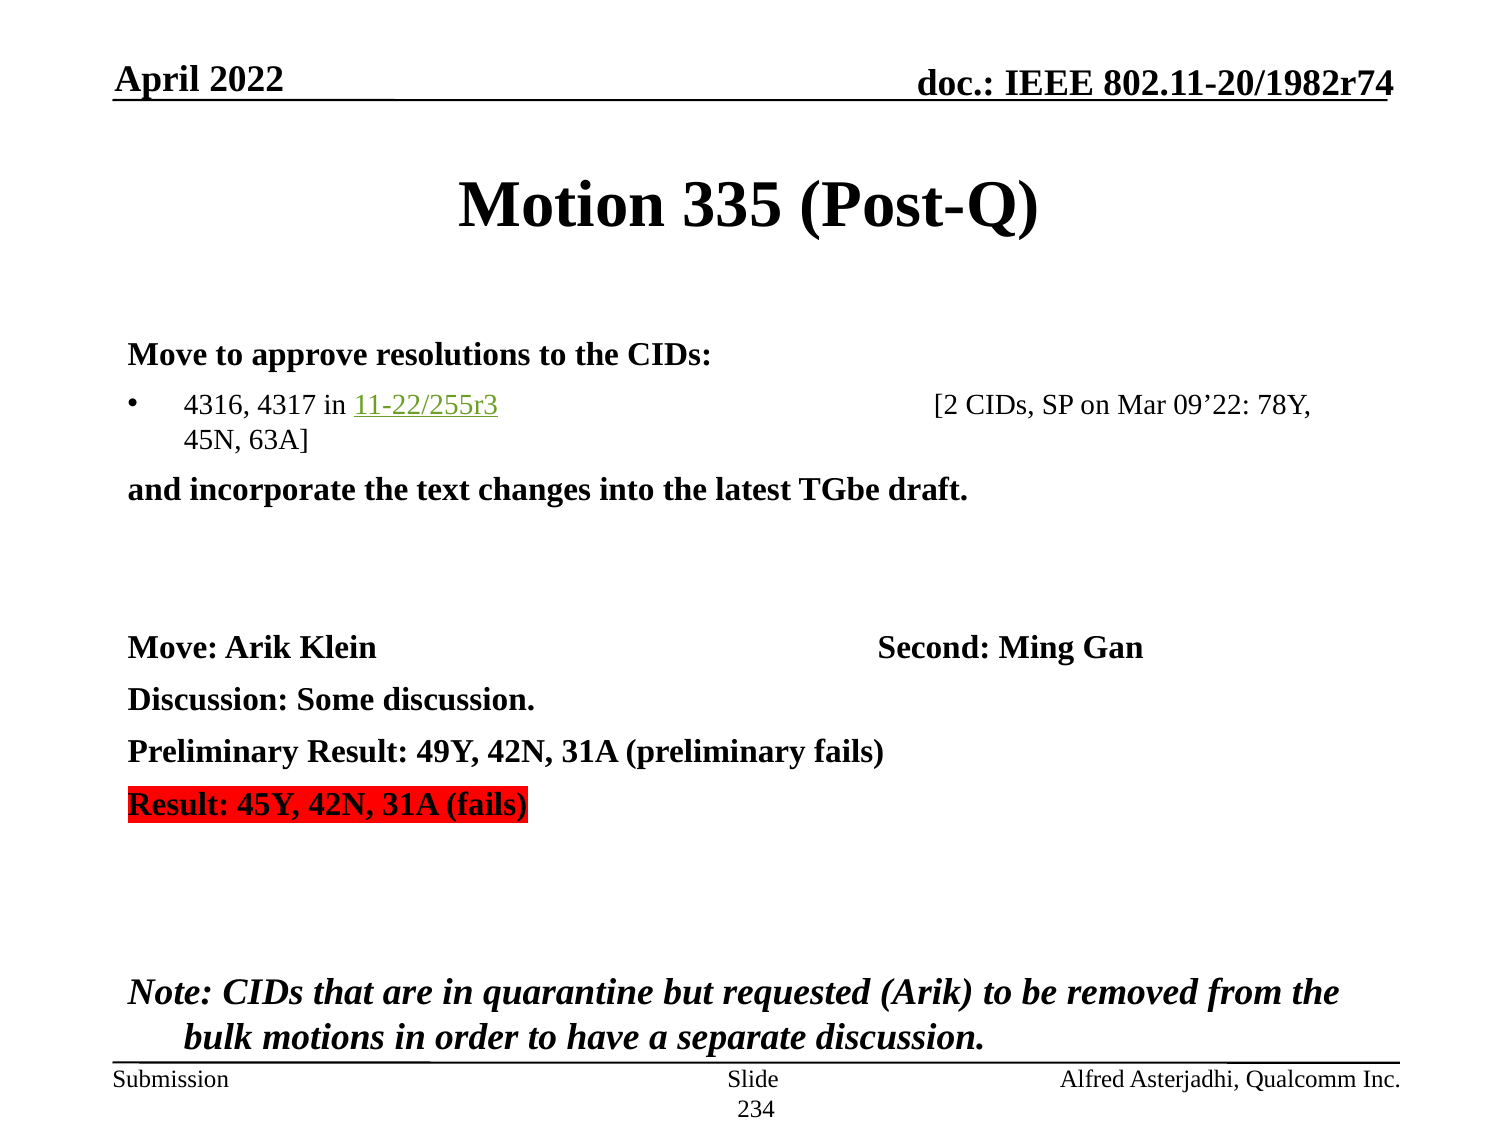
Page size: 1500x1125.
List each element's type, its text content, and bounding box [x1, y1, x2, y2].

title Motion 335 (Post-Q) [112, 112, 1388, 288]
slide_number Slide 234 [712, 1061, 800, 1123]
footer Alfred Asterjadhi, Qualcomm Inc. [878, 1061, 1402, 1093]
list Move to approve resolutions to the CIDs: 4316, 4317 in 11-22/255r3 [2 CIDs, SP on Mar 09’22: 78Y, 45N, 63A] and incorporate the text changes into the latest TGbe draft. Move: Arik Klein Second: Ming Gan Discussion: Some discussion. Preliminary Result: 49Y, 42N, 31A (preliminary fails) Result: 45Y, 42N, 31A (fails) Note: CIDs that are in quarantine but requested (Arik) to be removed from the bulk motions in order to have a separate discussion. [112, 324, 1388, 1000]
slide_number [114, 54, 423, 100]
